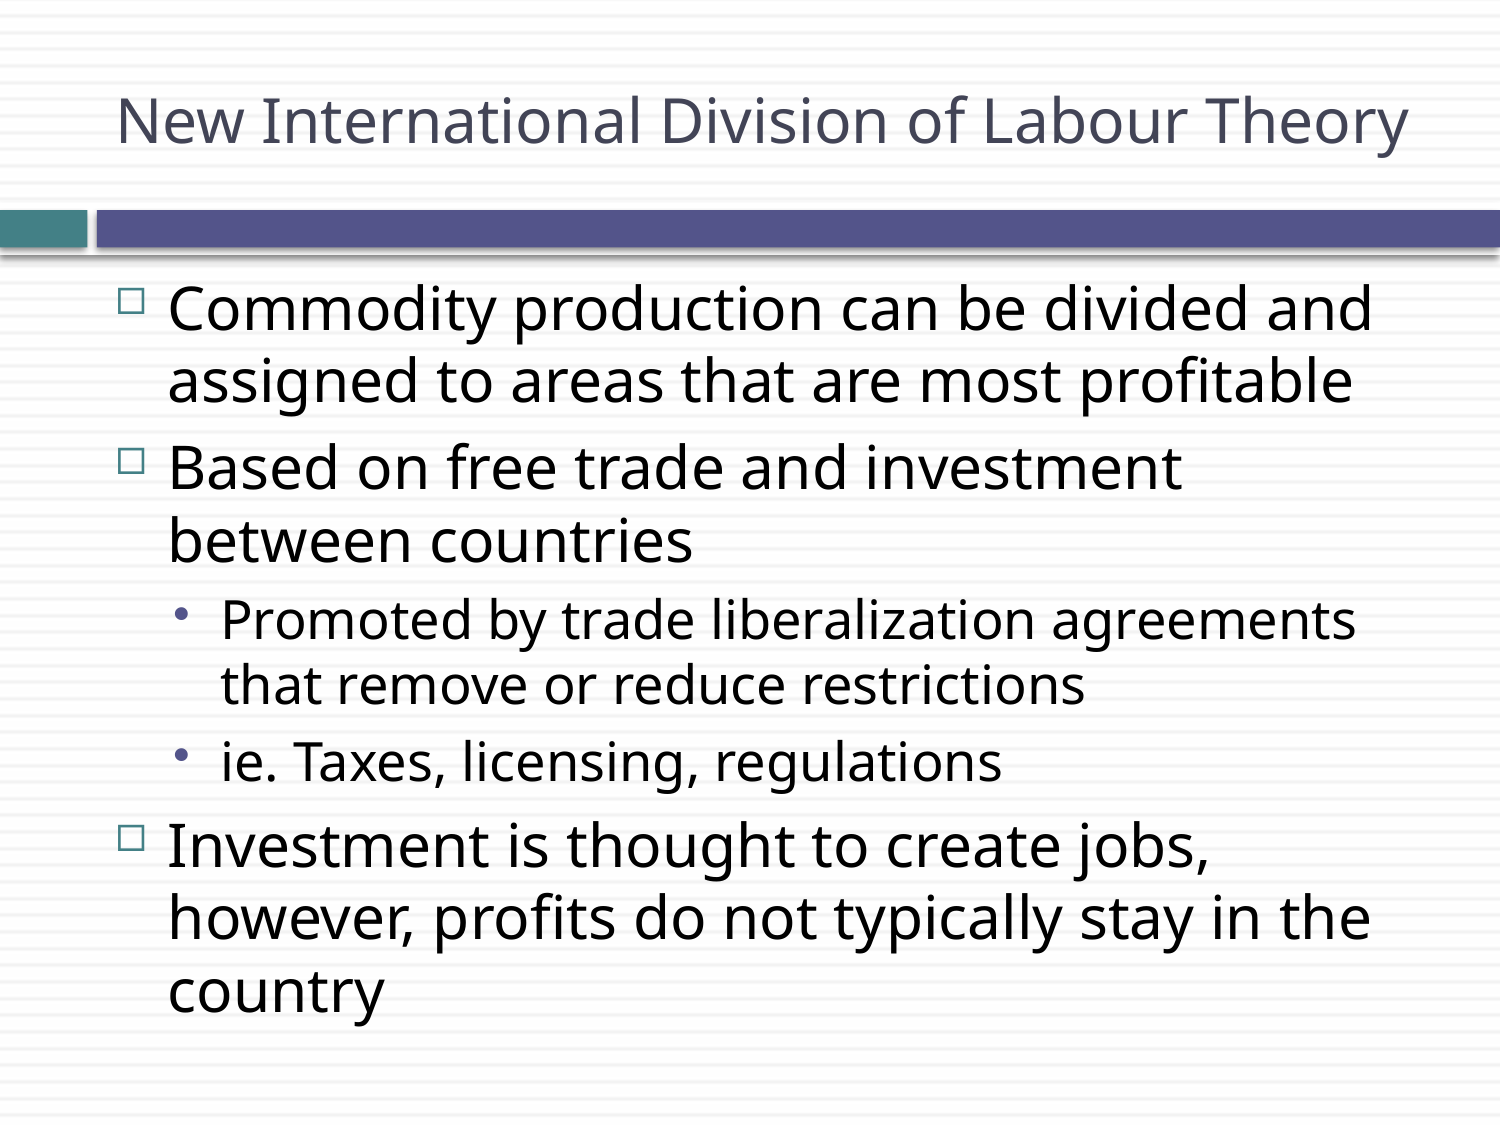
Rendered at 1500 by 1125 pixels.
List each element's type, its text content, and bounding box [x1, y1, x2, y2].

title New International Division of Labour Theory [100, 37, 1438, 200]
list Commodity production can be divided and assigned to areas that are most profitable Based on free trade and investment between countries Promoted by trade liberalization agreements that remove or reduce restrictions ie. Taxes, licensing, regulations Investment is thought to create jobs, however, profits do not typically stay in the country [100, 262, 1438, 1000]
